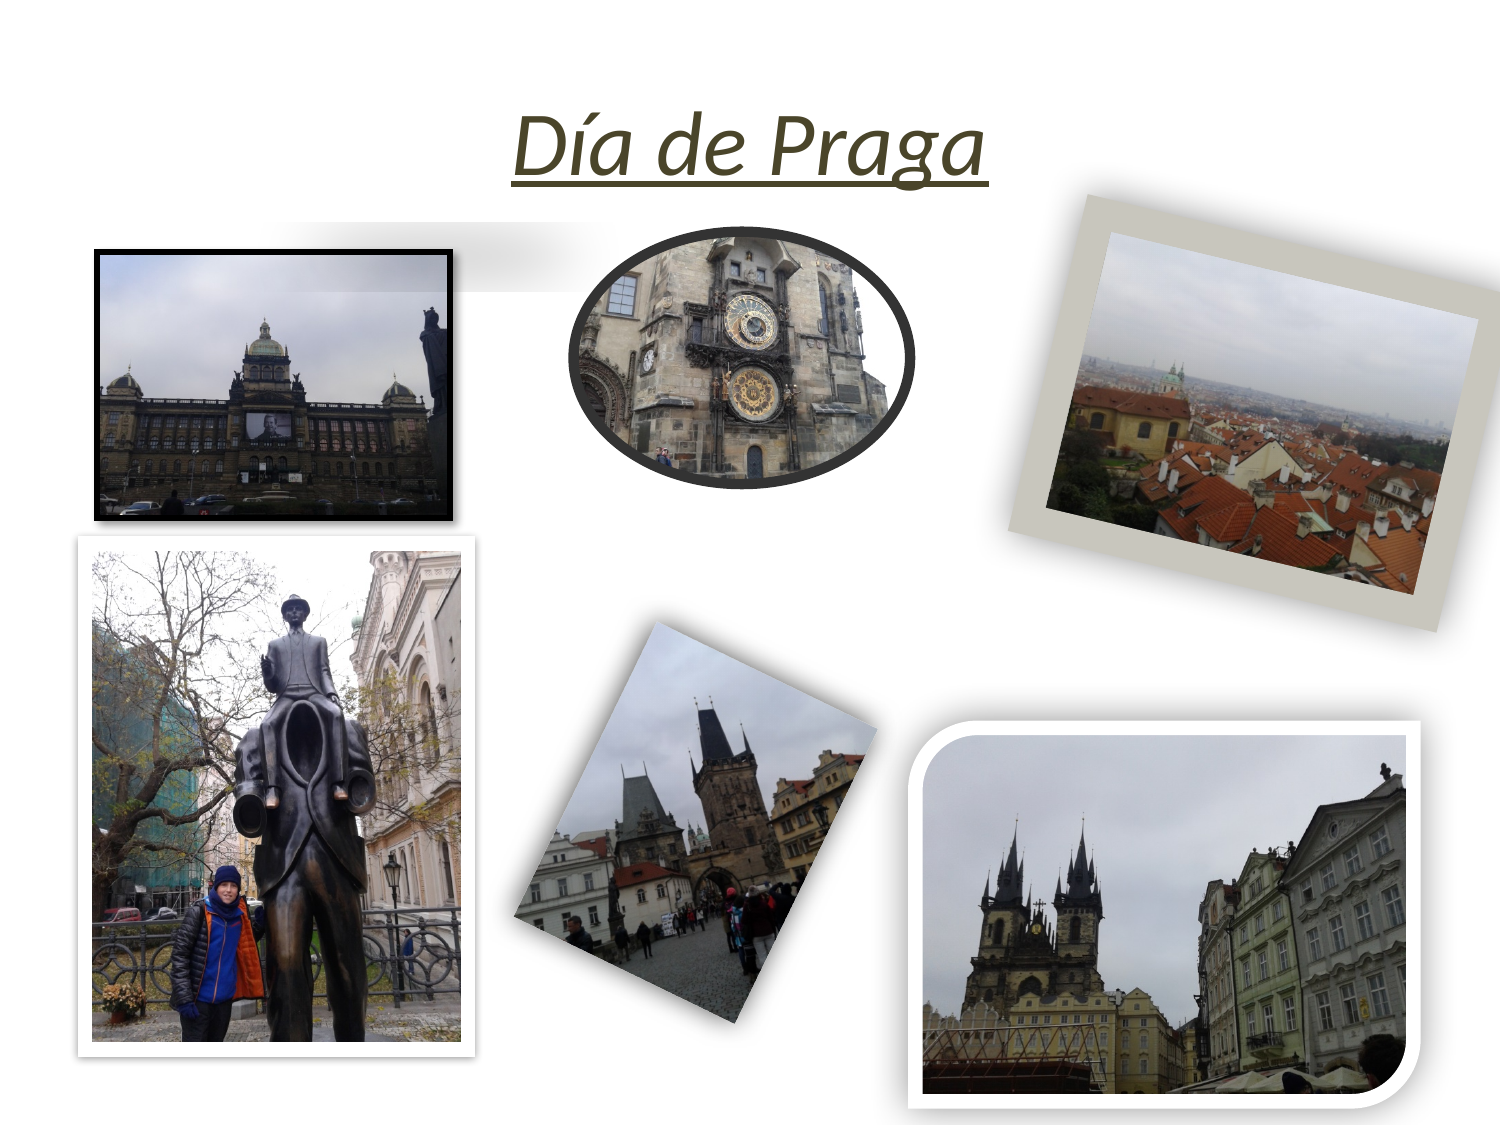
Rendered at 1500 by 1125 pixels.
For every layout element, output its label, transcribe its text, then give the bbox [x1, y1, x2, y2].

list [100, 255, 448, 516]
picture [1046, 233, 1478, 594]
picture [573, 231, 911, 485]
title Día de Praga [75, 45, 1425, 233]
picture [91, 550, 462, 1043]
picture [514, 622, 877, 1023]
picture [915, 727, 1414, 1102]
